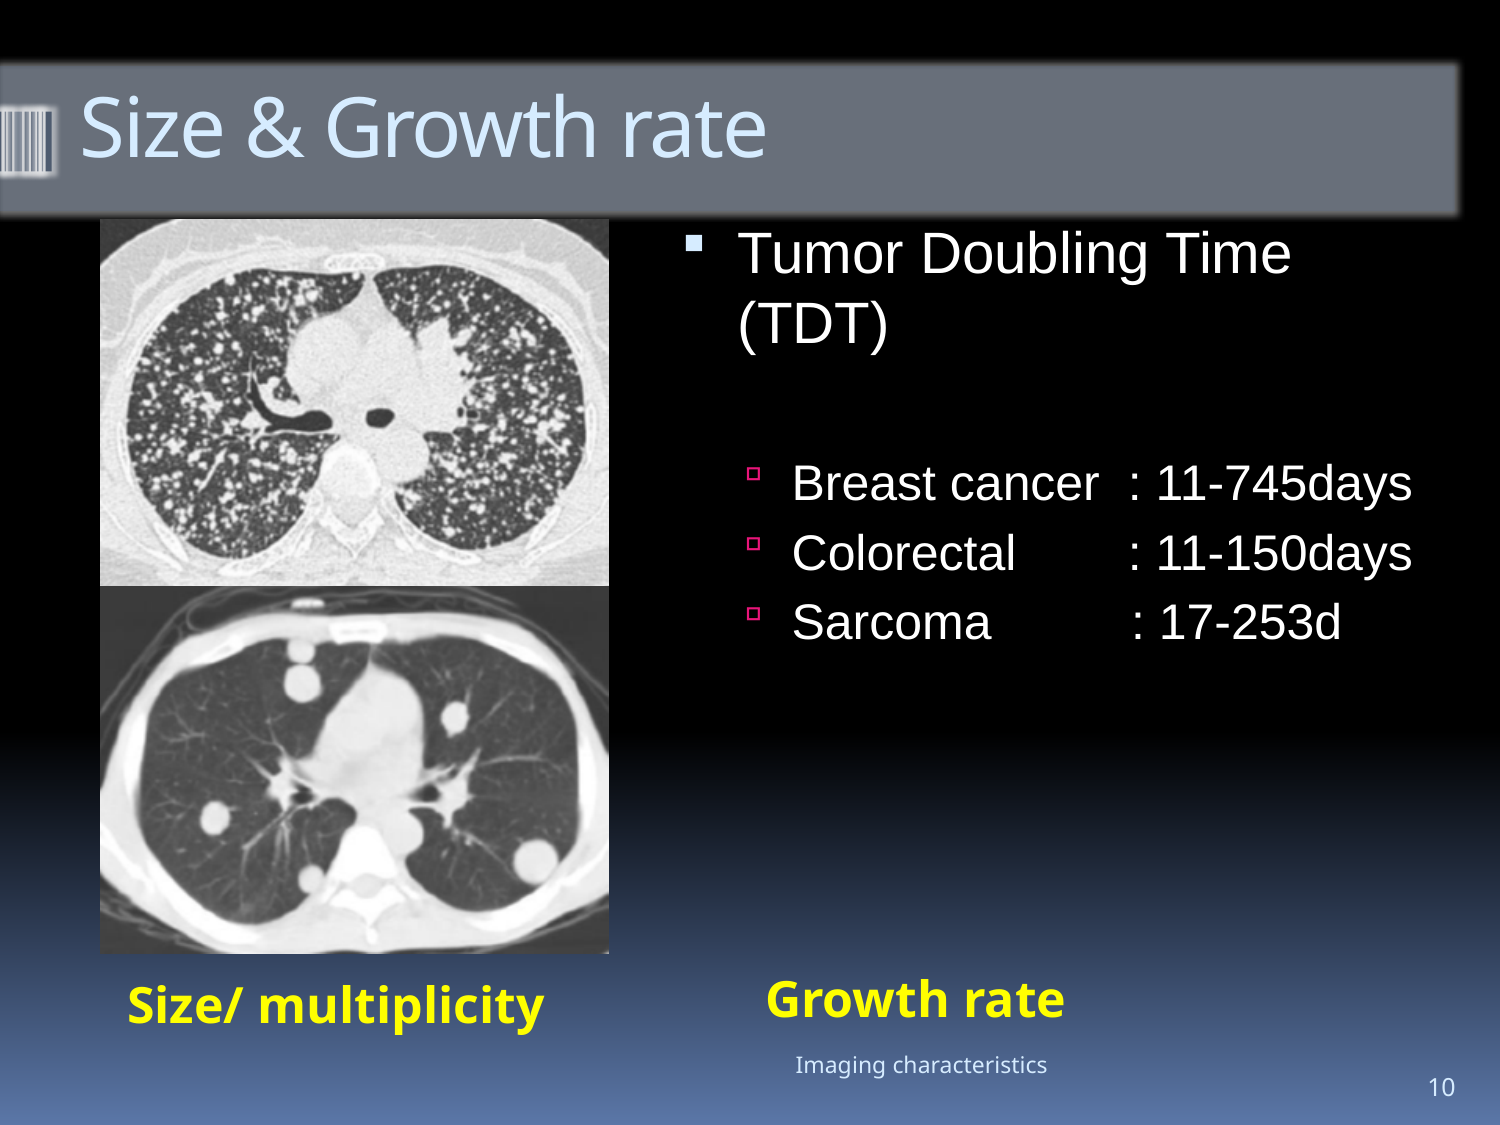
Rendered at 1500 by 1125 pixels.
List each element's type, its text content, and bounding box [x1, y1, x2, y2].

title Size & Growth rate [64, 66, 1186, 207]
slide_number 10 [1412, 1052, 1488, 1113]
list Size/ multiplicity [100, 999, 609, 1083]
list Growth rate [738, 928, 1402, 1067]
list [99, 219, 609, 576]
list Tumor Doubling Time (TDT) Breast cancer : 11-745days Colorectal : 11-150days Sarcoma : 17-253d [655, 208, 1465, 575]
footer Imaging characteristics [150, 1052, 1063, 1113]
picture [99, 585, 609, 955]
